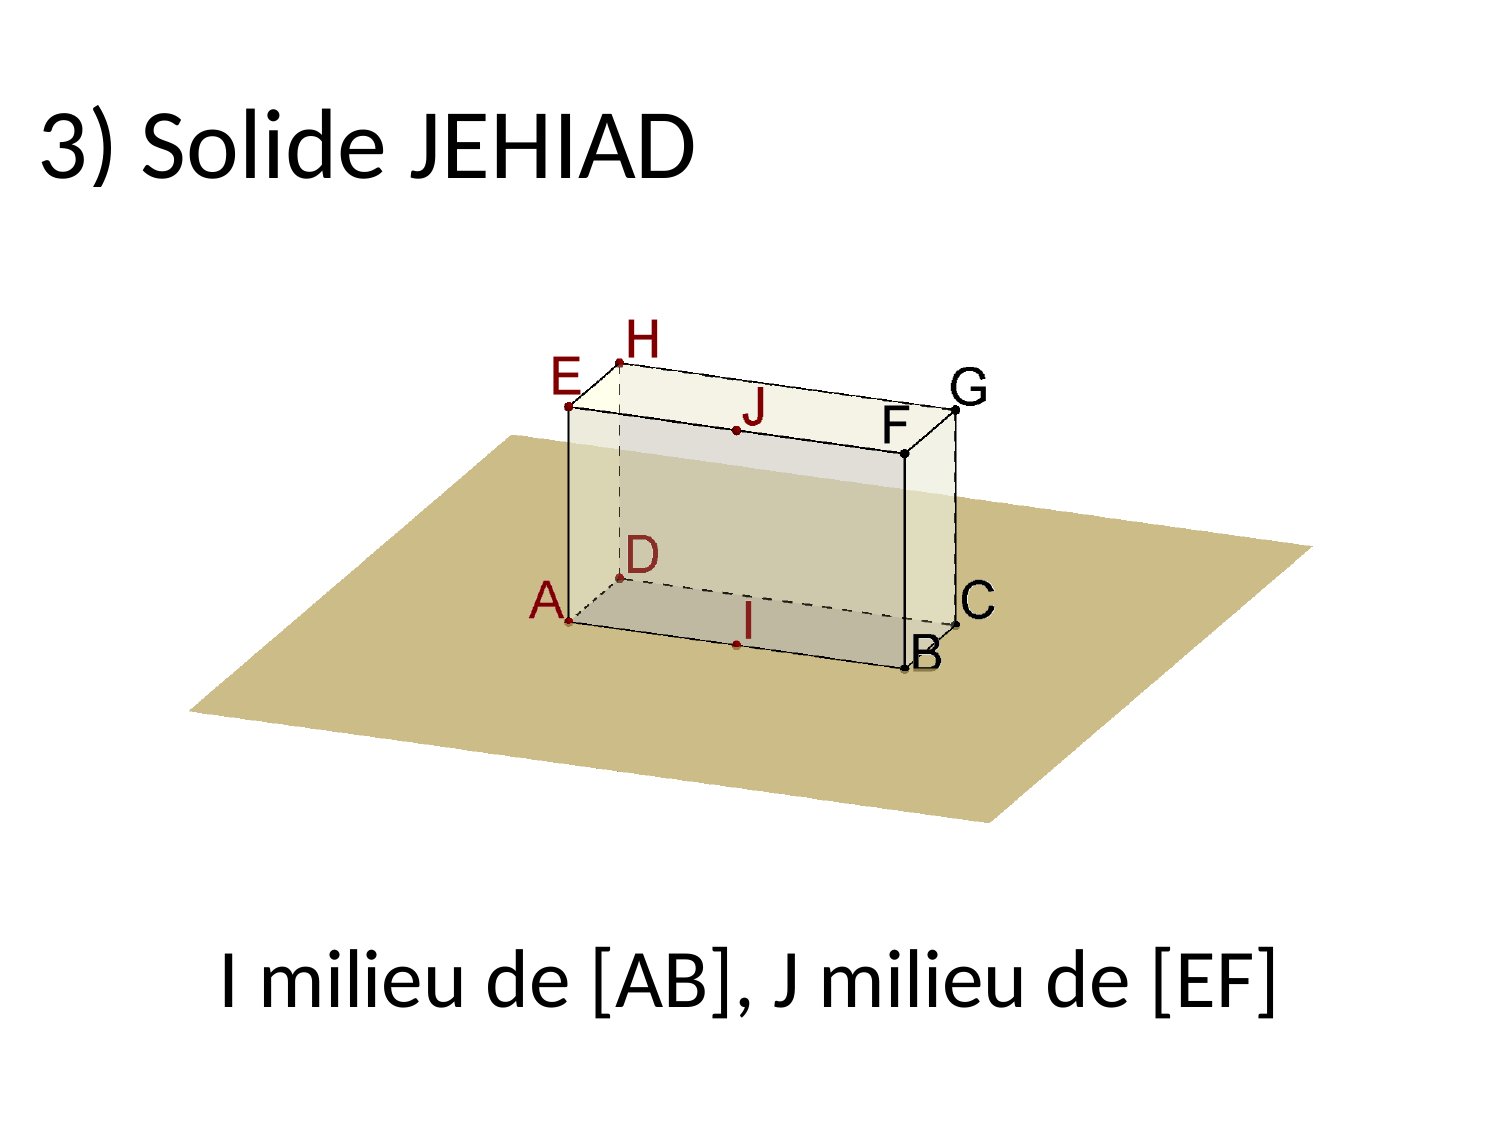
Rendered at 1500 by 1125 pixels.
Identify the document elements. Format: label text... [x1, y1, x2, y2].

picture [1, 187, 1498, 938]
title 3) Solide JEHIAD [0, 45, 1500, 187]
text_box I milieu de [AB], J milieu de [EF] [0, 945, 1500, 1032]
